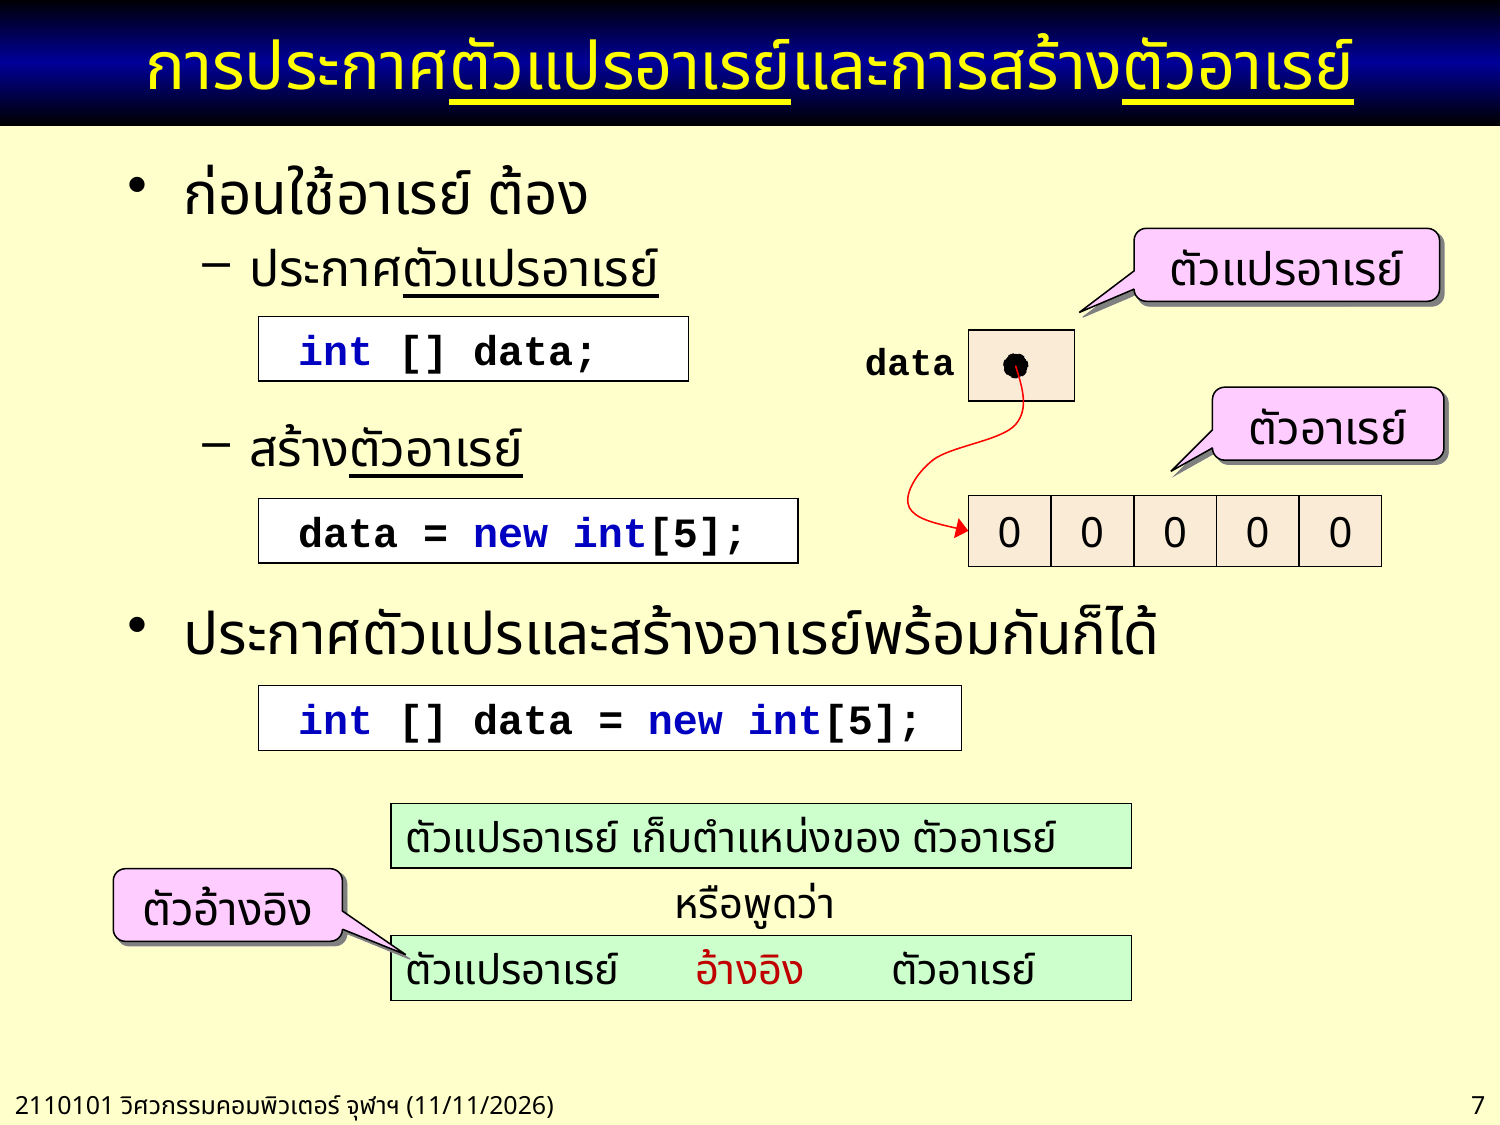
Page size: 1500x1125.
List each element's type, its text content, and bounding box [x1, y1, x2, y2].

list ก่อนใช้อาเรย์ ต้อง ประกาศตัวแปรอาเรย์ สร้างตัวอาเรย์ ประกาศตัวแปรและสร้างอาเรย์พร้อมกันก็ได้ [112, 148, 1412, 782]
text_box data = new int[5]; [258, 498, 799, 564]
text_box ตัวแปรอาเรย์ อ้างอิง ตัวอาเรย์ [391, 935, 1132, 1001]
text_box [903, 365, 1382, 567]
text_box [850, 329, 1075, 402]
title การประกาศตัวแปรอาเรย์และการสร้างตัวอาเรย์ [0, 0, 1500, 126]
text_box int [] data = new int[5]; [258, 685, 962, 751]
text_box int [] data; [258, 316, 689, 382]
text_box ตัวแปรอาเรย์ เก็บตำแหน่งของ ตัวอาเรย์ [391, 803, 1132, 869]
text_box หรือพูดว่า [659, 869, 863, 935]
text_box ตัวอาเรย์ [1386, 387, 1444, 461]
text_box ตัวแปรอาเรย์ [1079, 228, 1440, 313]
text_box ตัวอ้างอิง [113, 868, 406, 955]
